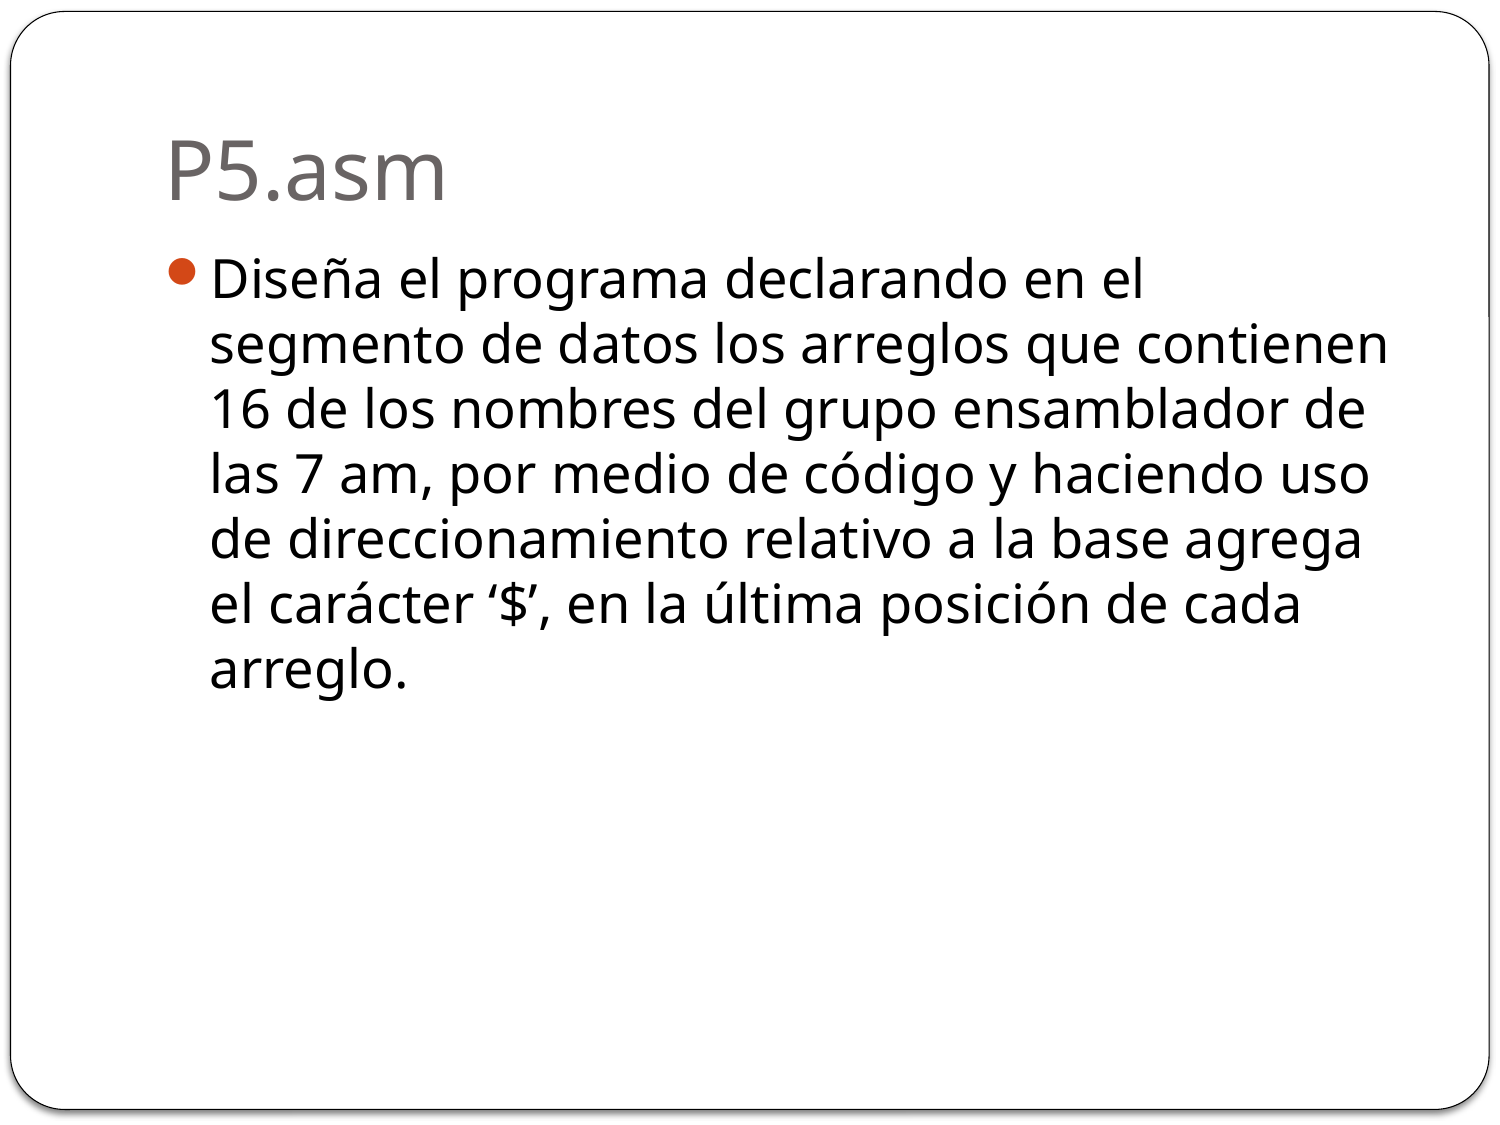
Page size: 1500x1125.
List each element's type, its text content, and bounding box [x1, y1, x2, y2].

list Diseña el programa declarando en el segmento de datos los arreglos que contienen 16 de los nombres del grupo ensamblador de las 7 am, por medio de código y haciendo uso de direccionamiento relativo a la base agrega el carácter ‘$’, en la última posición de cada arreglo. [150, 237, 1425, 988]
title P5.asm [150, 45, 1425, 233]
